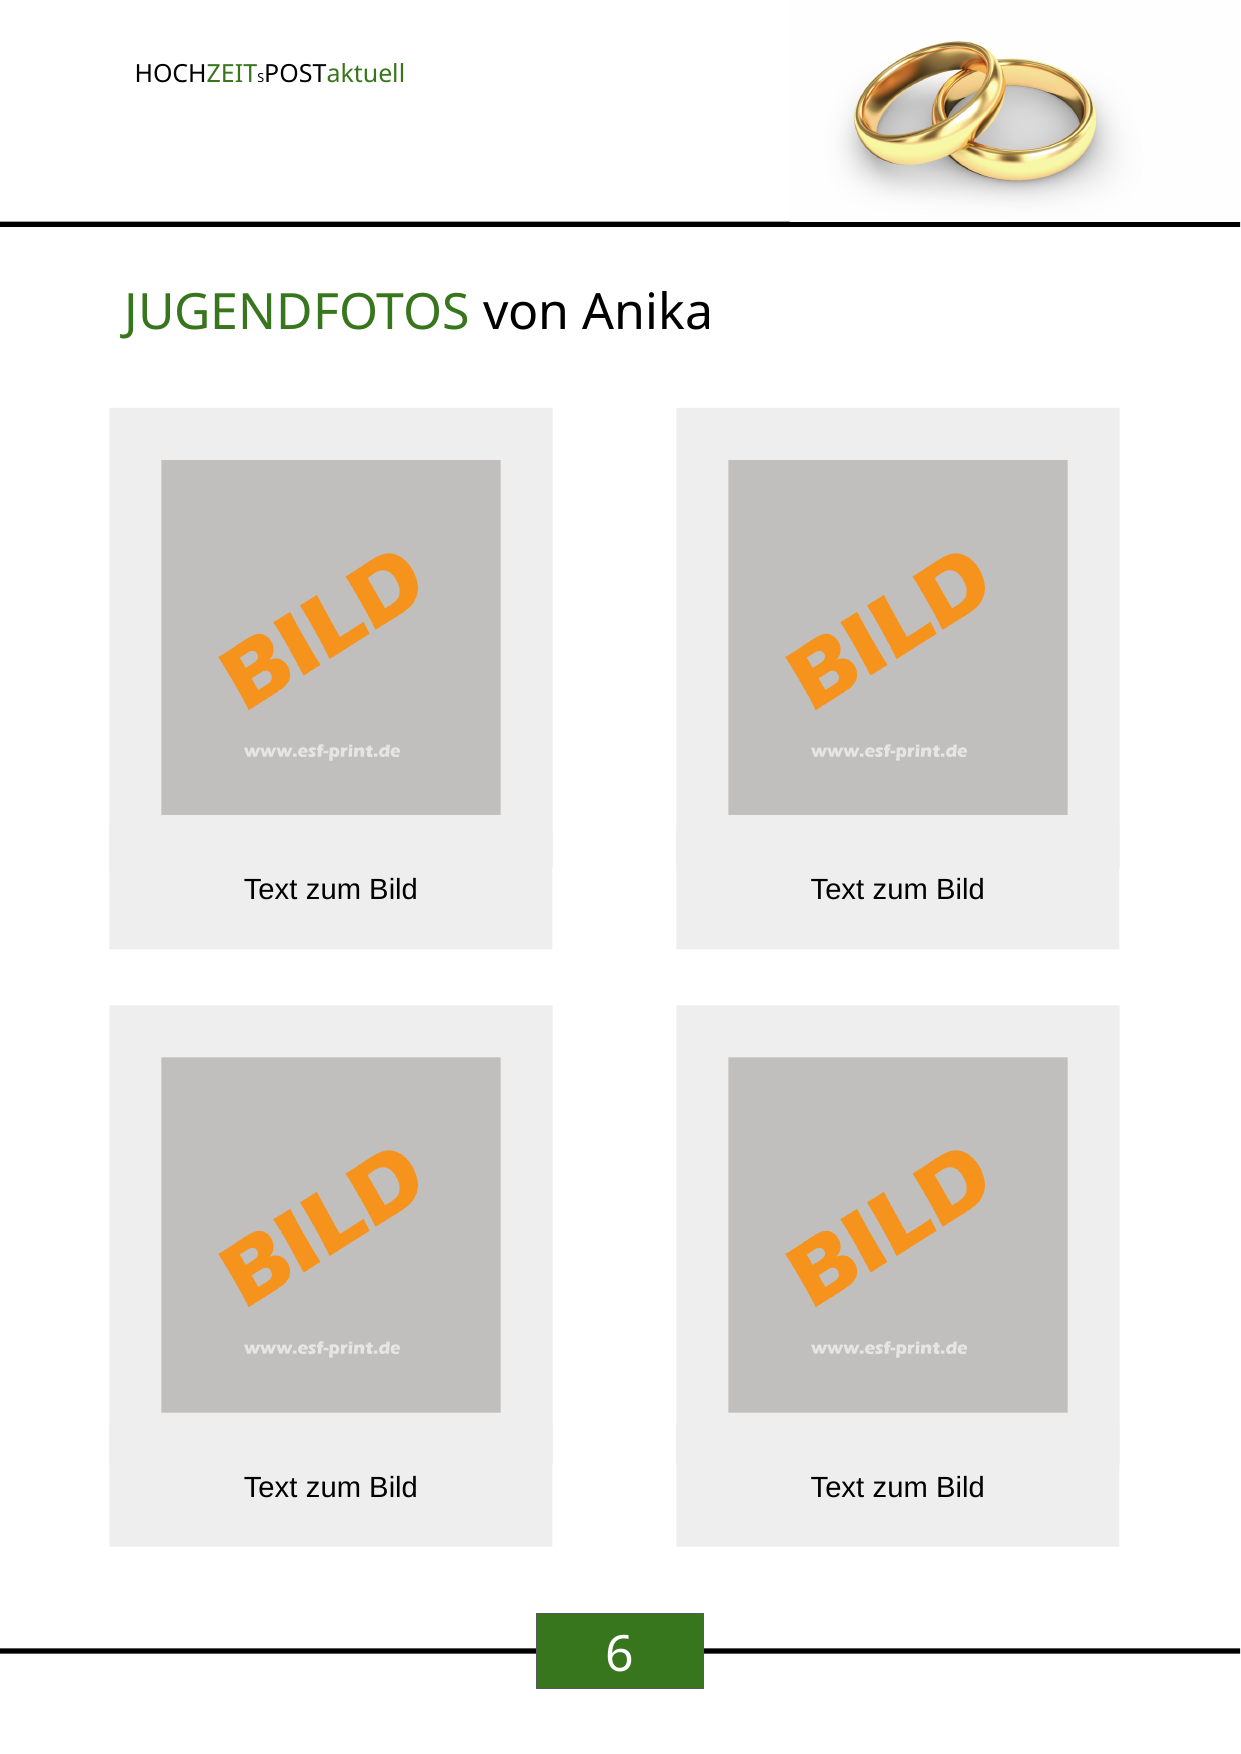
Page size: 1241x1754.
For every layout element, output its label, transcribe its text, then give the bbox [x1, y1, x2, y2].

picture [789, 0, 1241, 222]
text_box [109, 1005, 553, 1548]
text_box 6 [536, 1613, 704, 1689]
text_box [676, 407, 1120, 950]
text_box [109, 407, 553, 950]
text_box [0, 1648, 536, 1654]
text_box JUGENDFOTOS von Anika [109, 264, 1036, 387]
text_box [0, 221, 786, 227]
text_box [676, 1005, 1120, 1548]
text_box [704, 1648, 1241, 1654]
text_box HOCHZEITSPOSTaktuell [119, 42, 454, 126]
